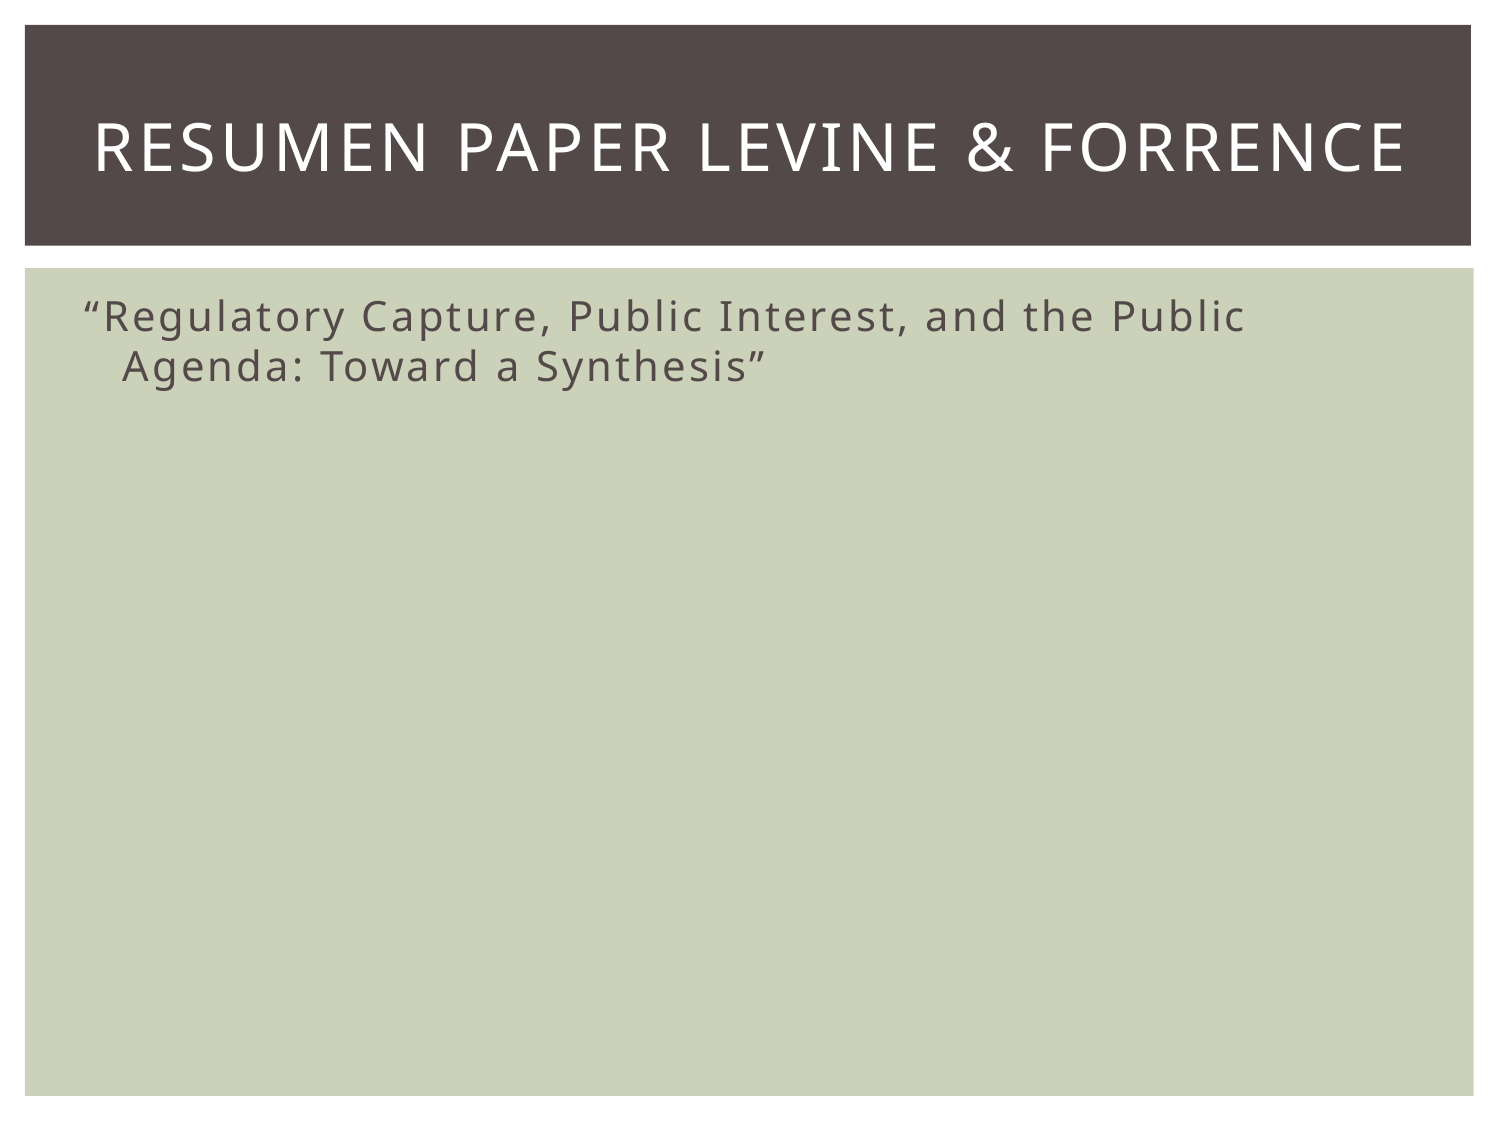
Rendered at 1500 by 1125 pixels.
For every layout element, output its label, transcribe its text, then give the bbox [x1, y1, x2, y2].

list “Regulatory Capture, Public Interest, and the Public Agenda: Toward a Synthesis” [62, 281, 1442, 1005]
title Resumen paper Levine & Forrence [62, 58, 1438, 232]
